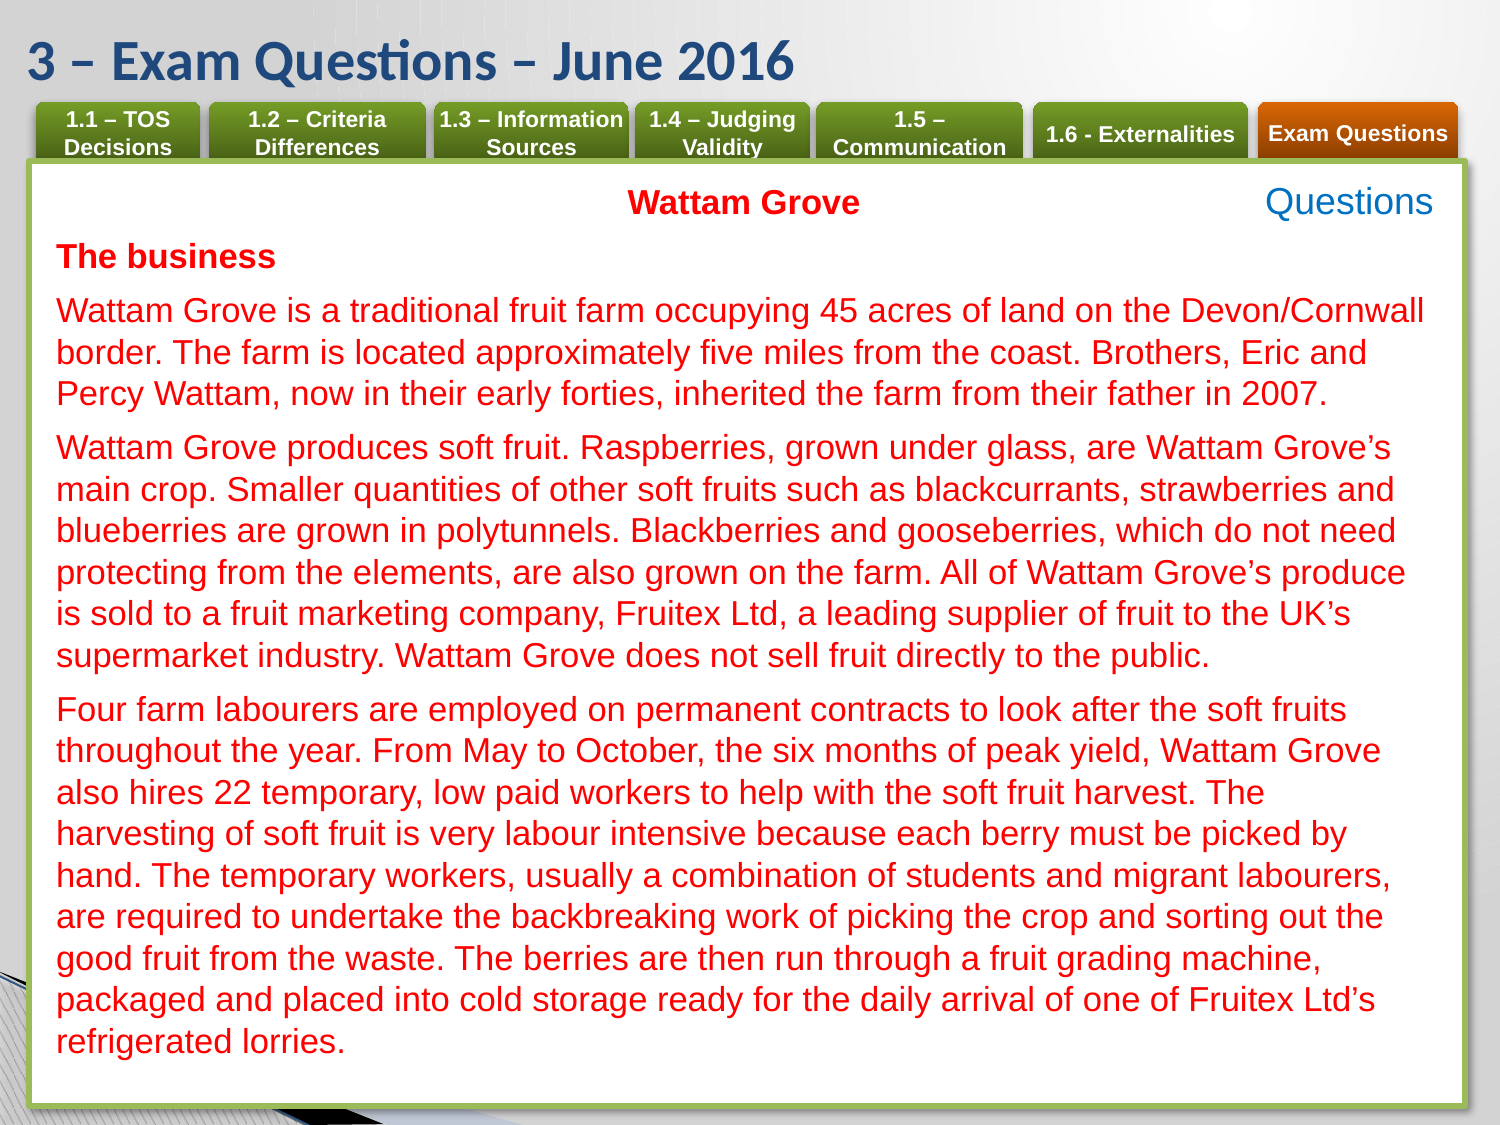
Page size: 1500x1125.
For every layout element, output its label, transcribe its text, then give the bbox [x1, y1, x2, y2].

text_box Questions [1250, 169, 1449, 230]
title 3 – Exam Questions – June 2016 [11, 11, 1465, 102]
picture [281, 1114, 303, 1125]
text_box Wattam Grove The business Wattam Grove is a traditional fruit farm occupying 45 acres of land on the Devon/Cornwall border. The farm is located approximately five miles from the coast. Brothers, Eric and Percy Wattam, now in their early forties, inherited the farm from their father in 2007. Wattam Grove produces soft fruit. Raspberries, grown under glass, are Wattam Grove’s main crop. Smaller quantities of other soft fruits such as blackcurrants, strawberries and blueberries are grown in polytunnels. Blackberries and gooseberries, which do not need protecting from the elements, are also grown on the farm. All of Wattam Grove’s produce is sold to a fruit marketing company, Fruitex Ltd, a leading supplier of fruit to the UK’s supermarket industry. Wattam Grove does not sell fruit directly to the public. Four farm labourers are employed on permanent contracts to look after the soft fruits throughout the year. From May to October, the six months of peak yield, Wattam Grove also hires 22 temporary, low paid workers to help with the soft fruit harvest. The harvesting of soft fruit is very labour intensive because each berry must be picked by hand. The temporary workers, usually a combination of students and migrant labourers, are required to undertake the backbreaking work of picking the crop and sorting out the good fruit from the waste. The berries are then run through a fruit grading machine, packaged and placed into cold storage ready for the daily arrival of one of Fruitex Ltd’s refrigerated lorries. [41, 172, 1447, 1068]
